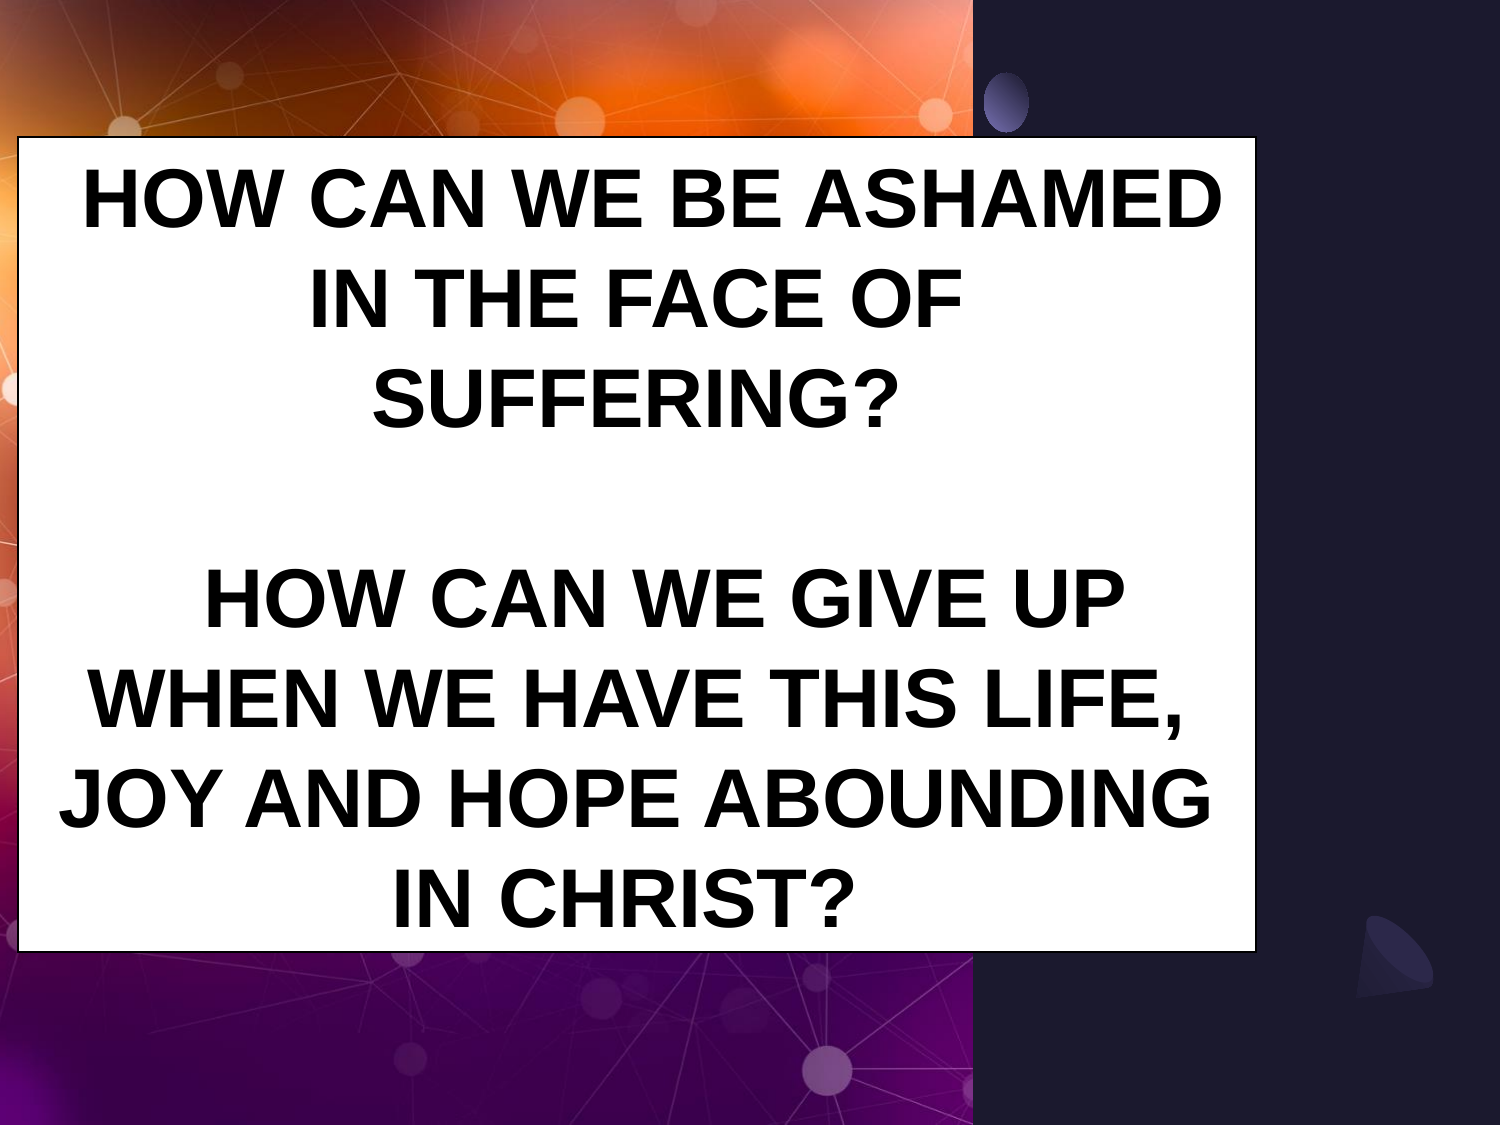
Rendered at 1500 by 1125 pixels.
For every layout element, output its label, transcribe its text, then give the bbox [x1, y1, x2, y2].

text_box HOW CAN WE BE ASHAMED IN THE FACE OF SUFFERING? HOW CAN WE GIVE UP WHEN WE HAVE THIS LIFE, JOY AND HOPE ABOUNDING IN CHRIST? [973, 136, 1257, 953]
picture [0, 0, 973, 1125]
